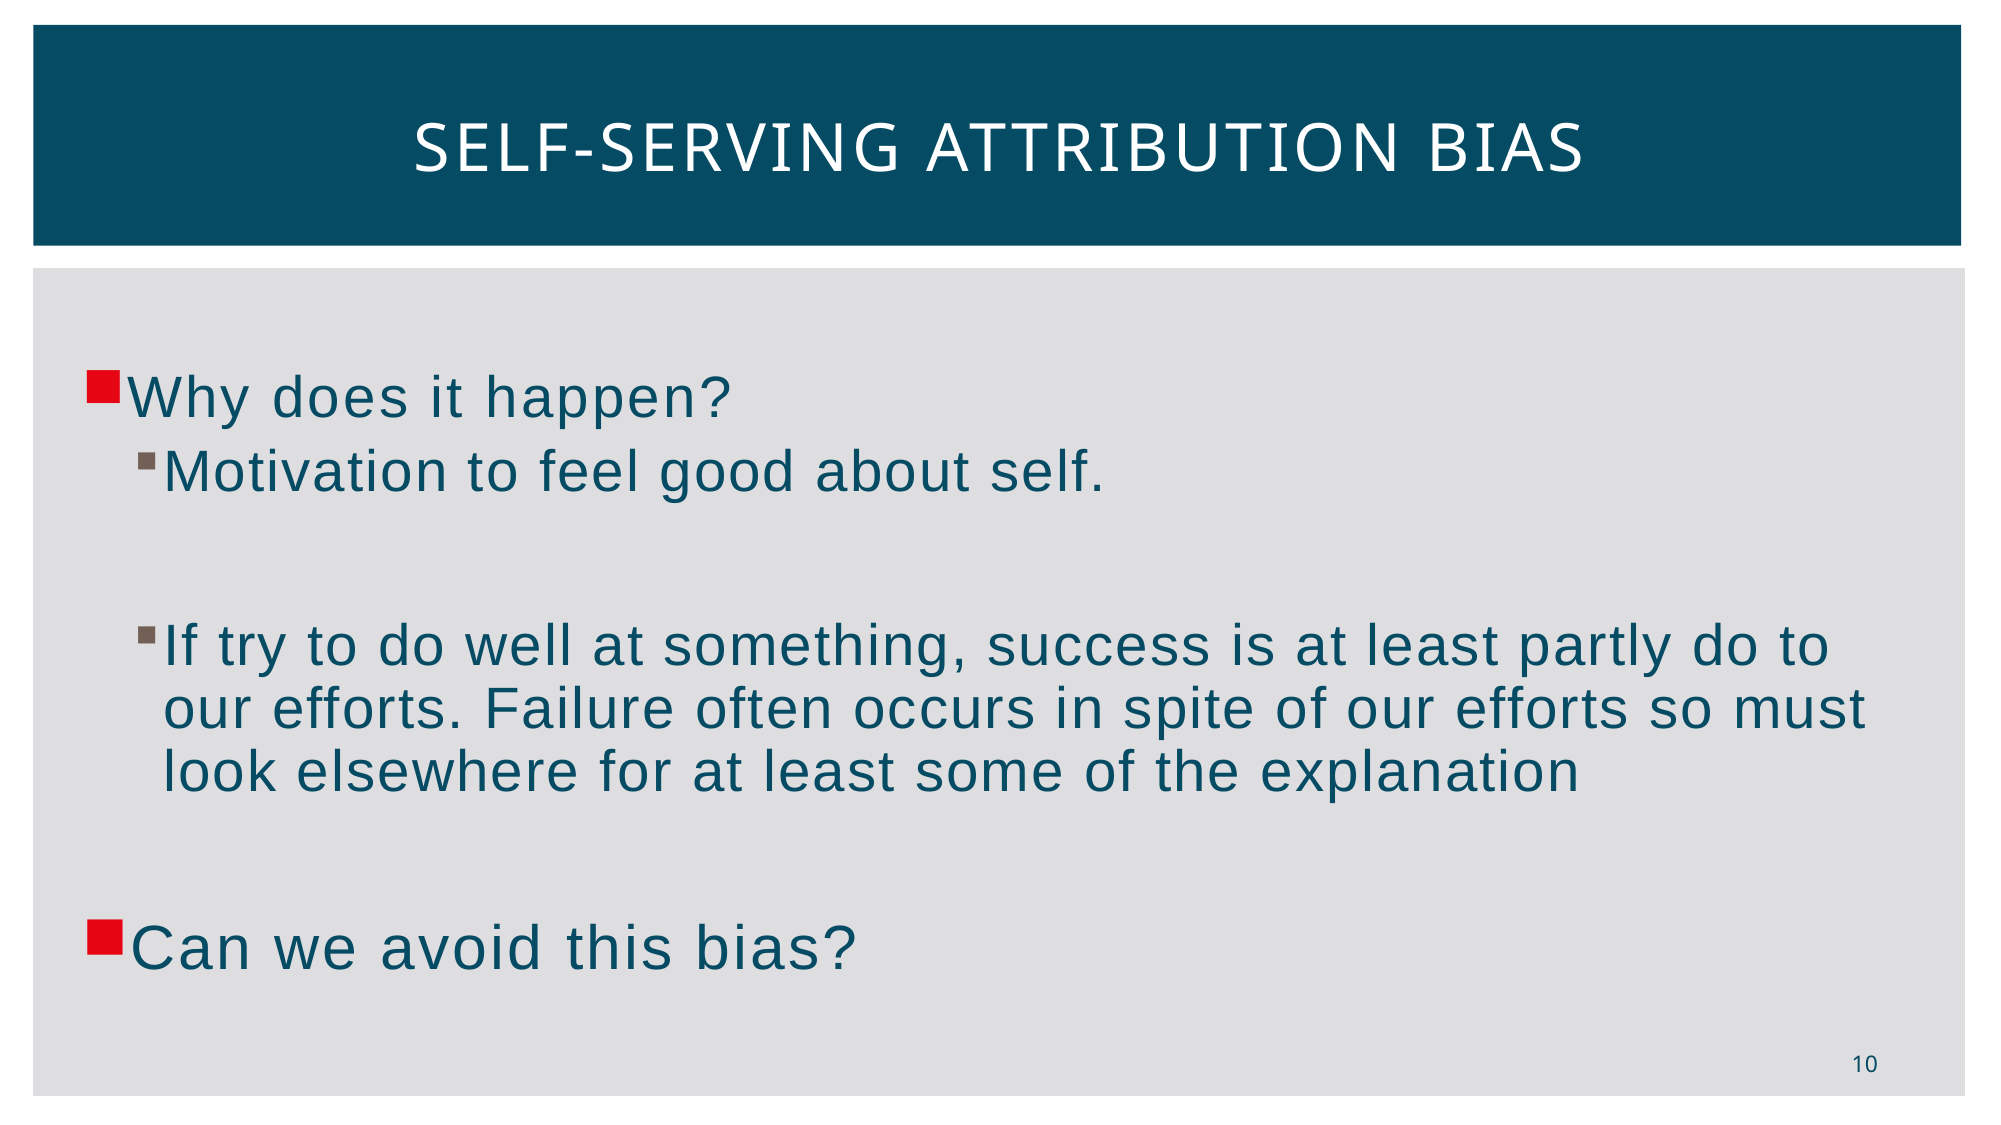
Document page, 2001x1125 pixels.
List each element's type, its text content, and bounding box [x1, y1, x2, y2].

title Self-serving attribution Bias [83, 58, 1917, 232]
slide_number 10 [1800, 1041, 1930, 1089]
list Why does it happen? Motivation to feel good about self. If try to do well at something, success is at least partly do to our efforts. Failure often occurs in spite of our efforts so must look elsewhere for at least some of the explanation Can we avoid this bias? [58, 277, 1898, 1001]
